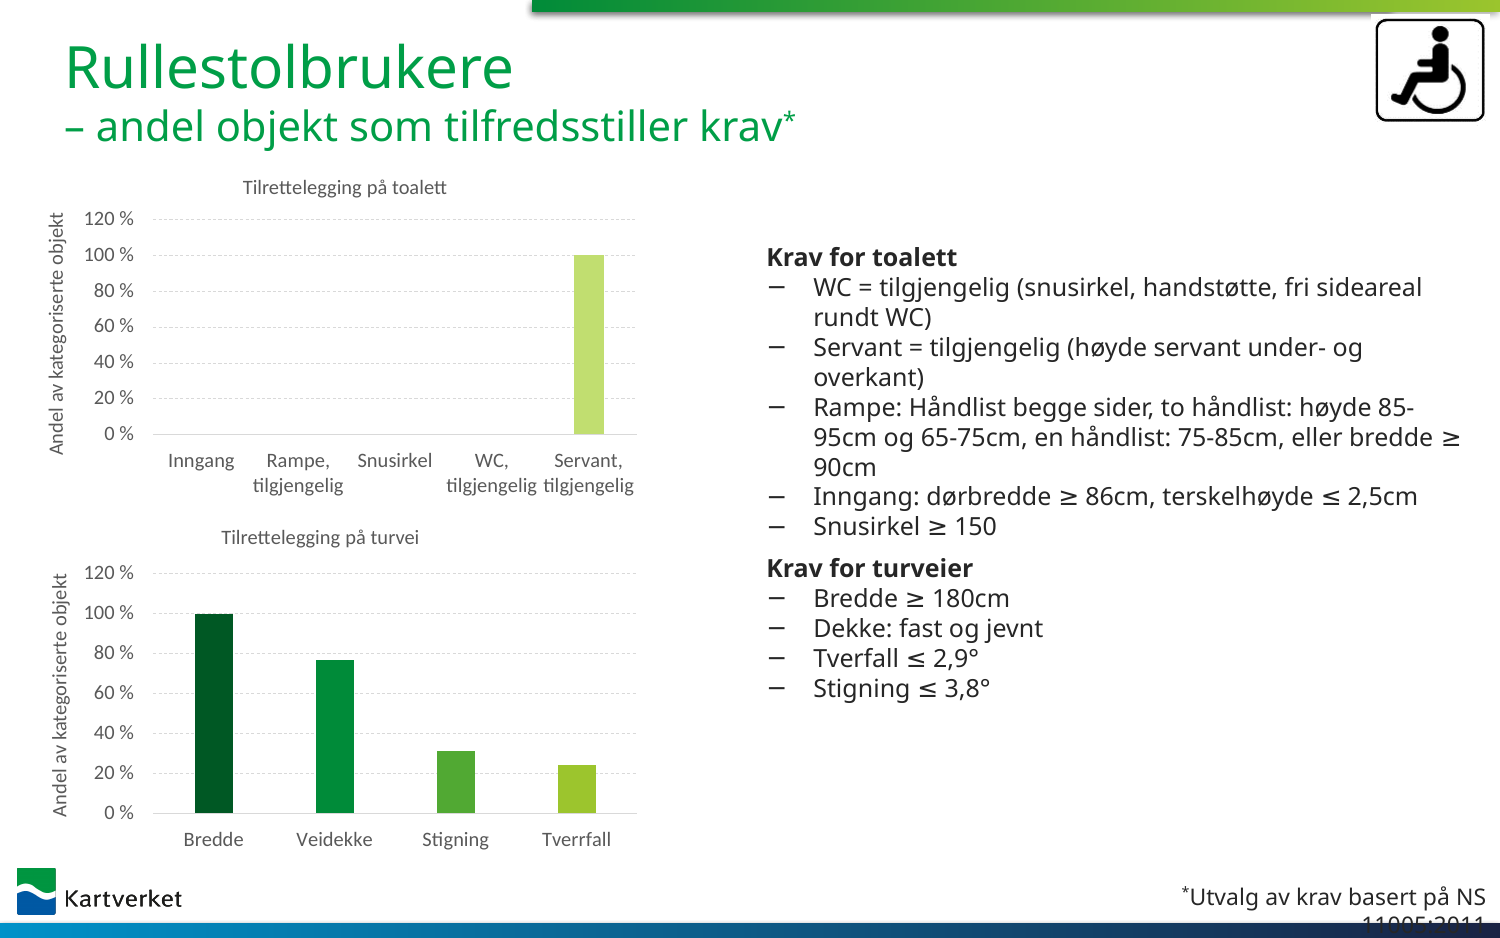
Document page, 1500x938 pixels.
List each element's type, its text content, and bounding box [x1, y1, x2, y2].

picture [1371, 13, 1491, 127]
text_box Krav for toalett WC = tilgjengelig (snusirkel, handstøtte, fri sideareal rundt WC) Servant = tilgjengelig (høyde servant under- og overkant) Rampe: Håndlist begge sider, to håndlist: høyde 85-95cm og 65-75cm, en håndlist: 75-85cm, eller bredde ≥ 90cm Inngang: dørbredde ≥ 86cm, terskelhøyde ≤ 2,5cm Snusirkel ≥ 150 [751, 234, 1483, 545]
text_box Krav for turveier Bredde ≥ 180cm Dekke: fast og jevnt Tverfall ≤ 2,9° Stigning ≤ 3,8° [751, 545, 1483, 710]
text_box *Utvalg av krav basert på NS 11005:2011 [1068, 873, 1500, 938]
picture [41, 166, 650, 505]
picture [41, 520, 650, 859]
text_box Rullestolbrukere – andel objekt som tilfredsstiller krav* [49, 14, 1431, 158]
